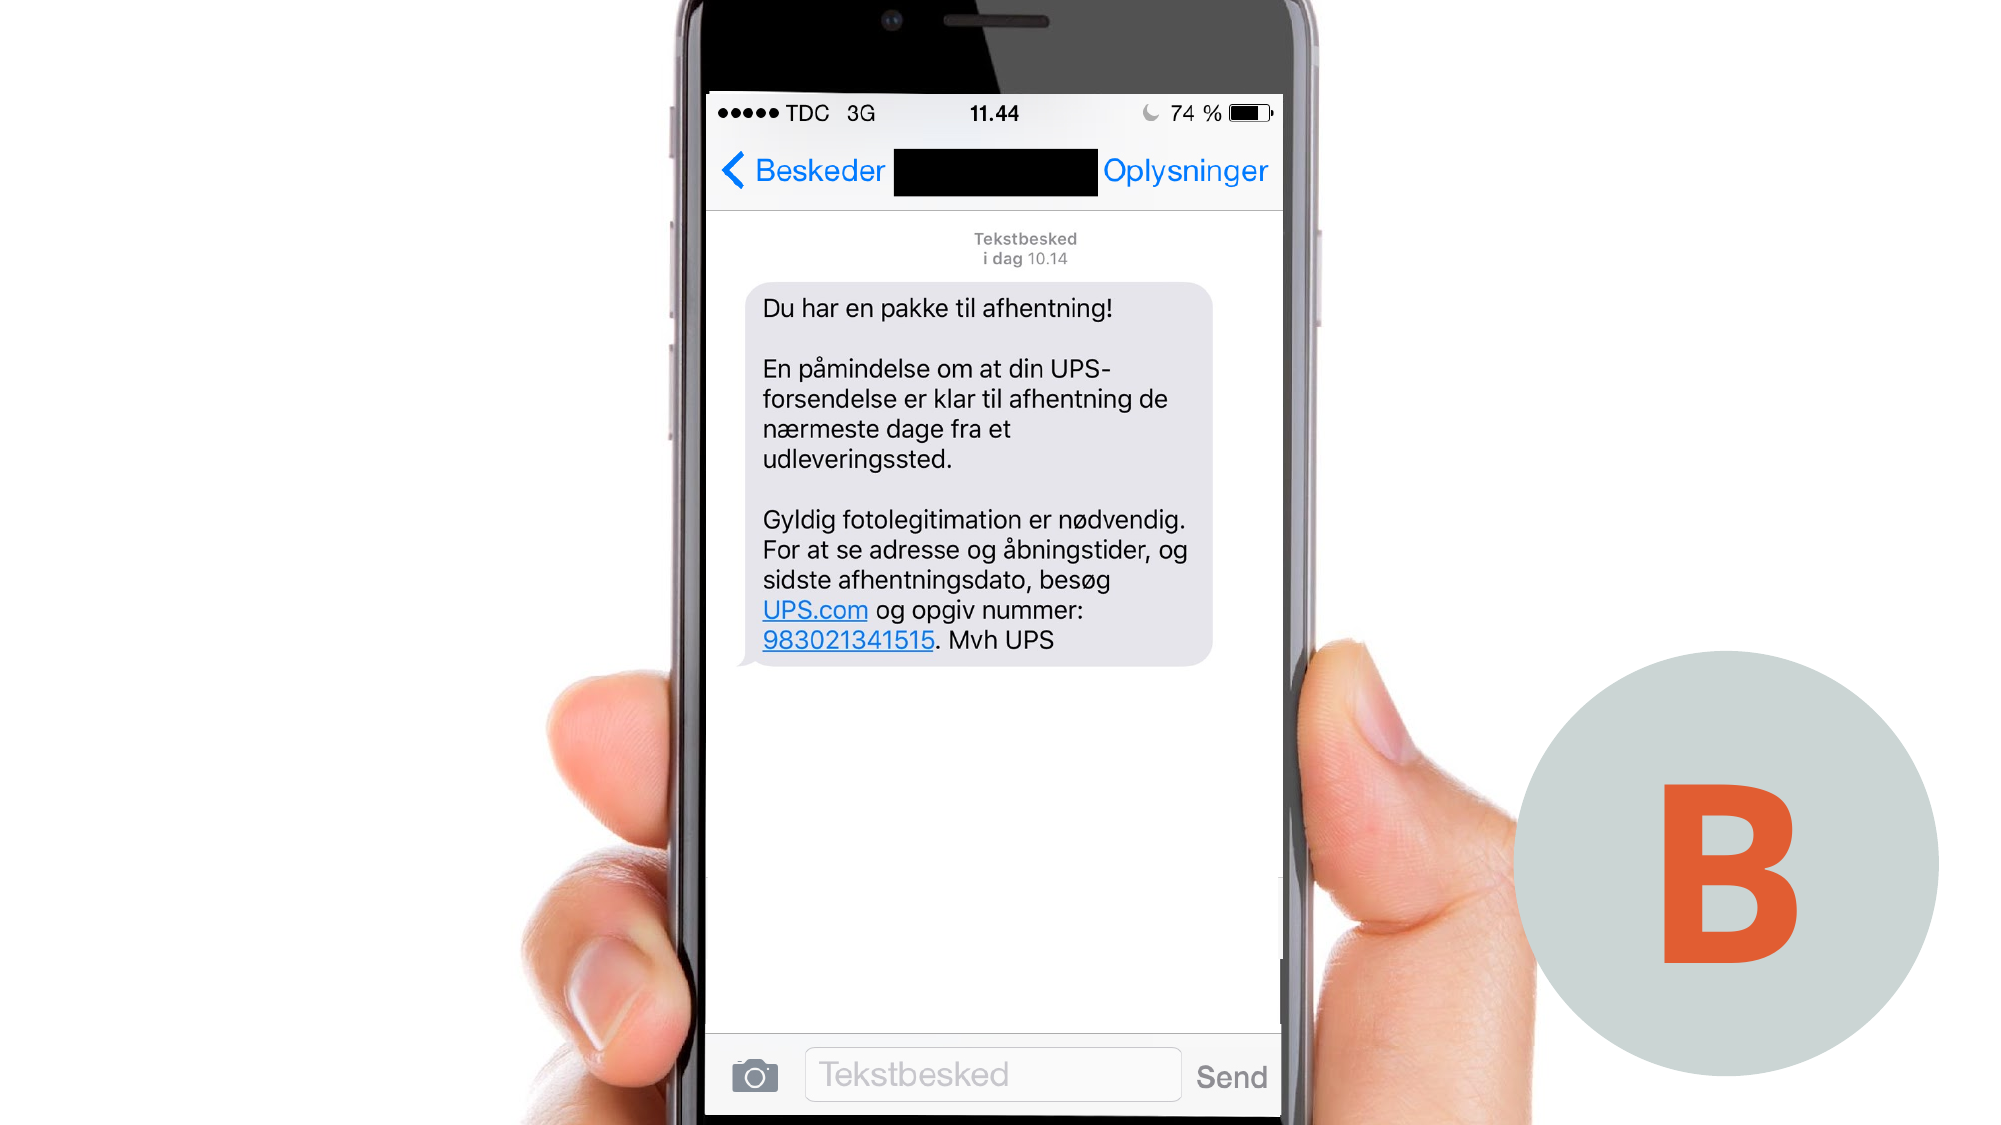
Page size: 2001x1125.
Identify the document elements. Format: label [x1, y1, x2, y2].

text_box [705, 94, 1283, 1116]
picture [0, 0, 2000, 1125]
